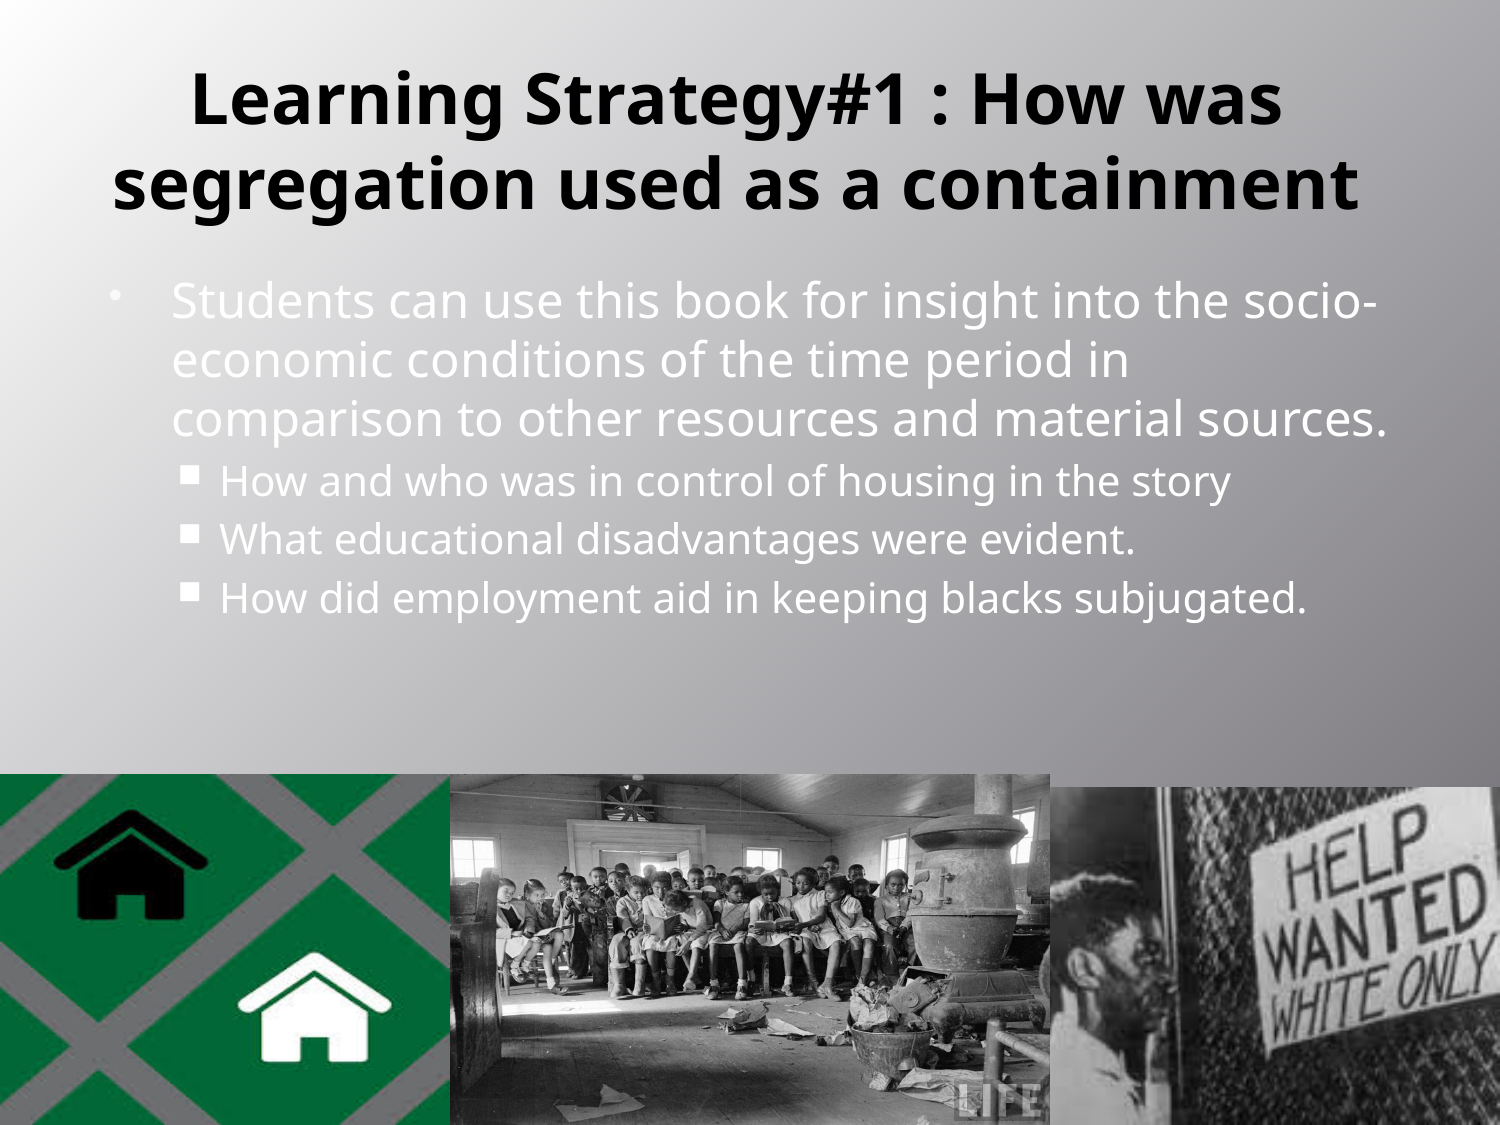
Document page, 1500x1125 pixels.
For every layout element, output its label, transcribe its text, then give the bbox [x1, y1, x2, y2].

title Learning Strategy#1 : How was segregation used as a containment [0, 45, 1475, 233]
picture [0, 774, 1500, 1125]
list Students can use this book for insight into the socio- economic conditions of the time period in comparison to other resources and material sources. How and who was in control of housing in the story What educational disadvantages were evident. How did employment aid in keeping blacks subjugated. [75, 262, 1425, 688]
